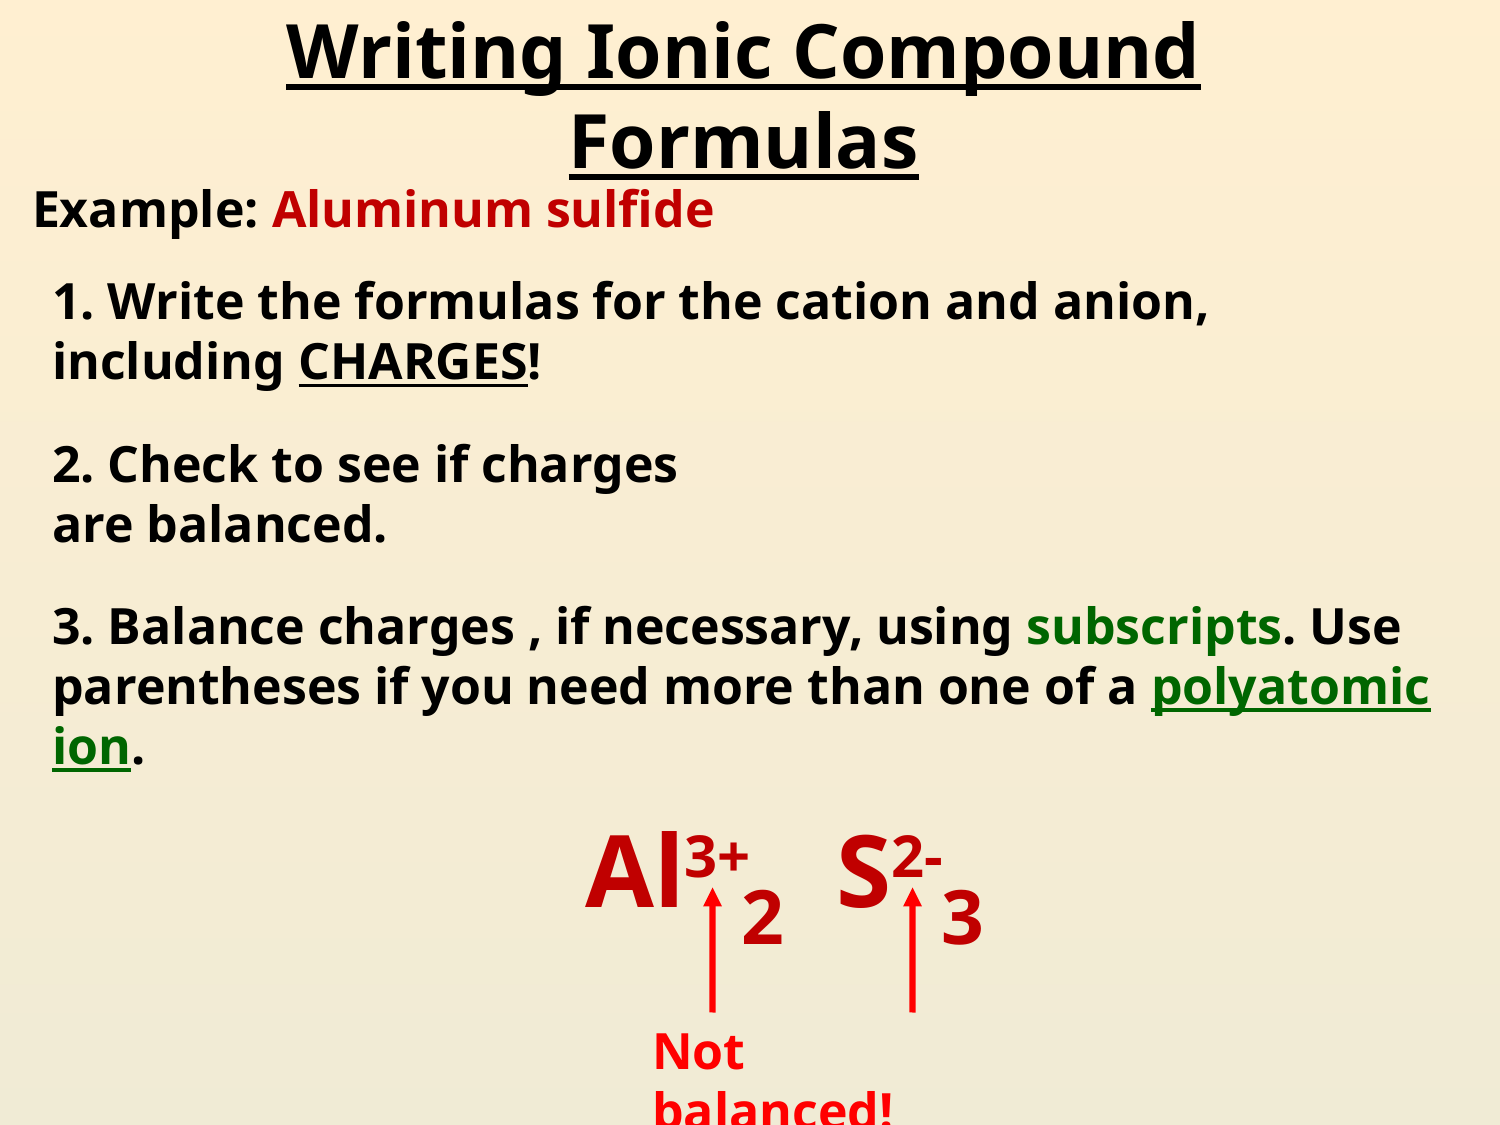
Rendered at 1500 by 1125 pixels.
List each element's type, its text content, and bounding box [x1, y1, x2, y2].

text_box 1. Write the formulas for the cation and anion, including CHARGES! [37, 262, 1450, 398]
text_box Not balanced! [637, 1012, 1003, 1125]
text_box [906, 887, 919, 1012]
text_box [706, 887, 719, 1012]
text_box 3. Balance charges , if necessary, using subscripts. Use parentheses if you need more than one of a polyatomic ion. [37, 587, 1463, 843]
text_box S2- [821, 843, 959, 935]
text_box 2 [726, 862, 800, 968]
text_box Al3+ [570, 843, 767, 935]
text_box 2. Check to see if charges are balanced. [37, 424, 763, 560]
title Writing Ionic Compound Formulas [112, 37, 1376, 151]
text_box 3 [926, 862, 1000, 968]
text_box Example: Aluminum sulfide [17, 170, 730, 245]
